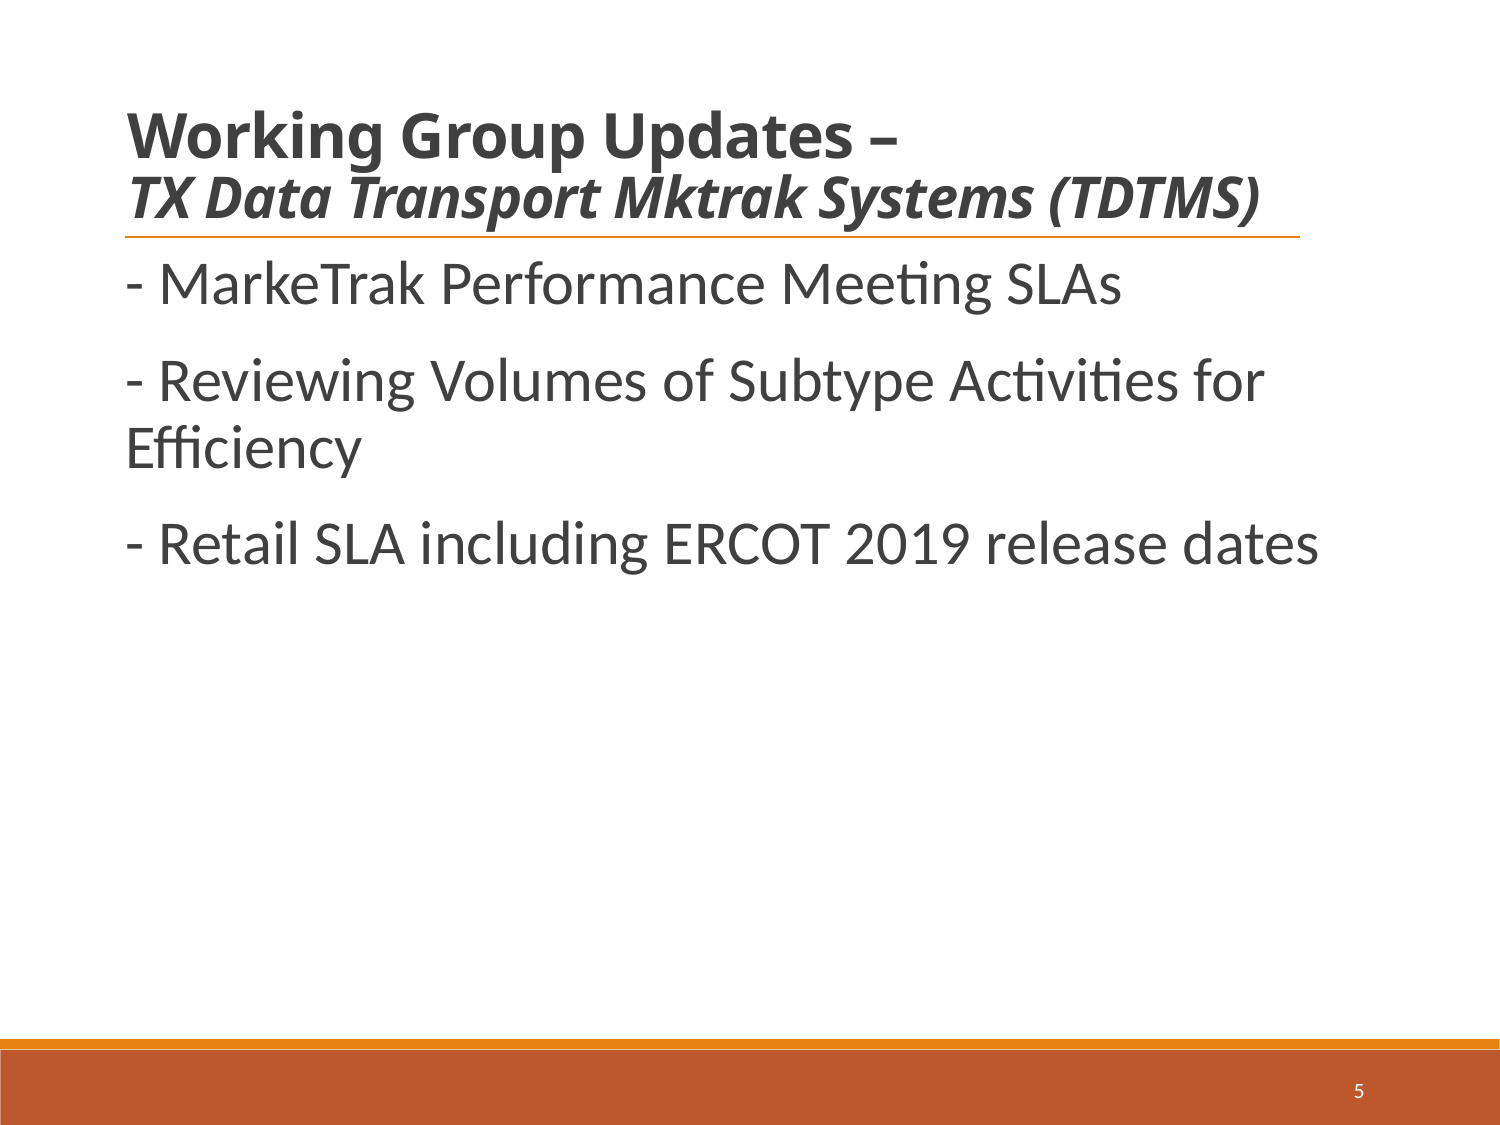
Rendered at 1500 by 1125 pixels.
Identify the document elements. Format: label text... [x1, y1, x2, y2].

title Working Group Updates – TX Data Transport Mktrak Systems (TDTMS) [112, 62, 1350, 238]
slide_number 5 [1218, 1059, 1380, 1120]
list - MarkeTrak Performance Meeting SLAs - Reviewing Volumes of Subtype Activities for Efficiency - Retail SLA including ERCOT 2019 release dates [125, 242, 1350, 963]
